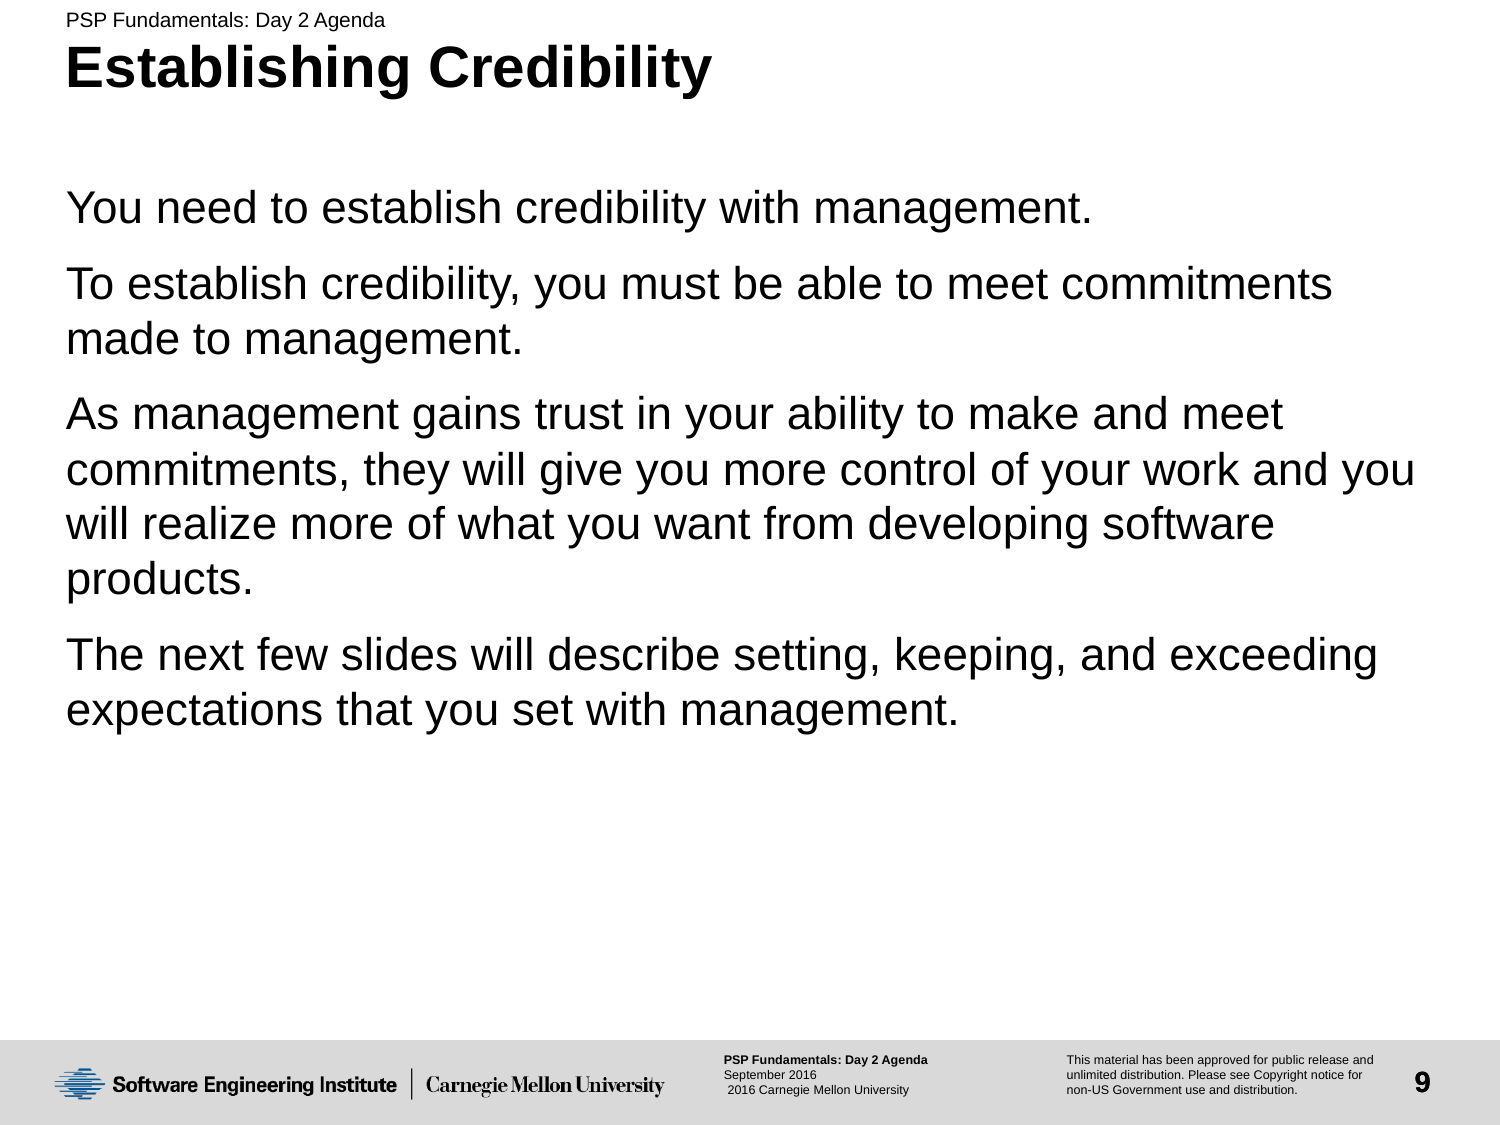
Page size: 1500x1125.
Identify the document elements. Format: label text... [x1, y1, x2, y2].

title Establishing Credibility [65, 37, 1430, 148]
picture [46, 1061, 673, 1104]
list You need to establish credibility with management. To establish credibility, you must be able to meet commitments made to management. As management gains trust in your ability to make and meet commitments, they will give you more control of your work and you will realize more of what you want from developing software products. The next few slides will describe setting, keeping, and exceeding expectations that you set with management. [65, 177, 1431, 1000]
